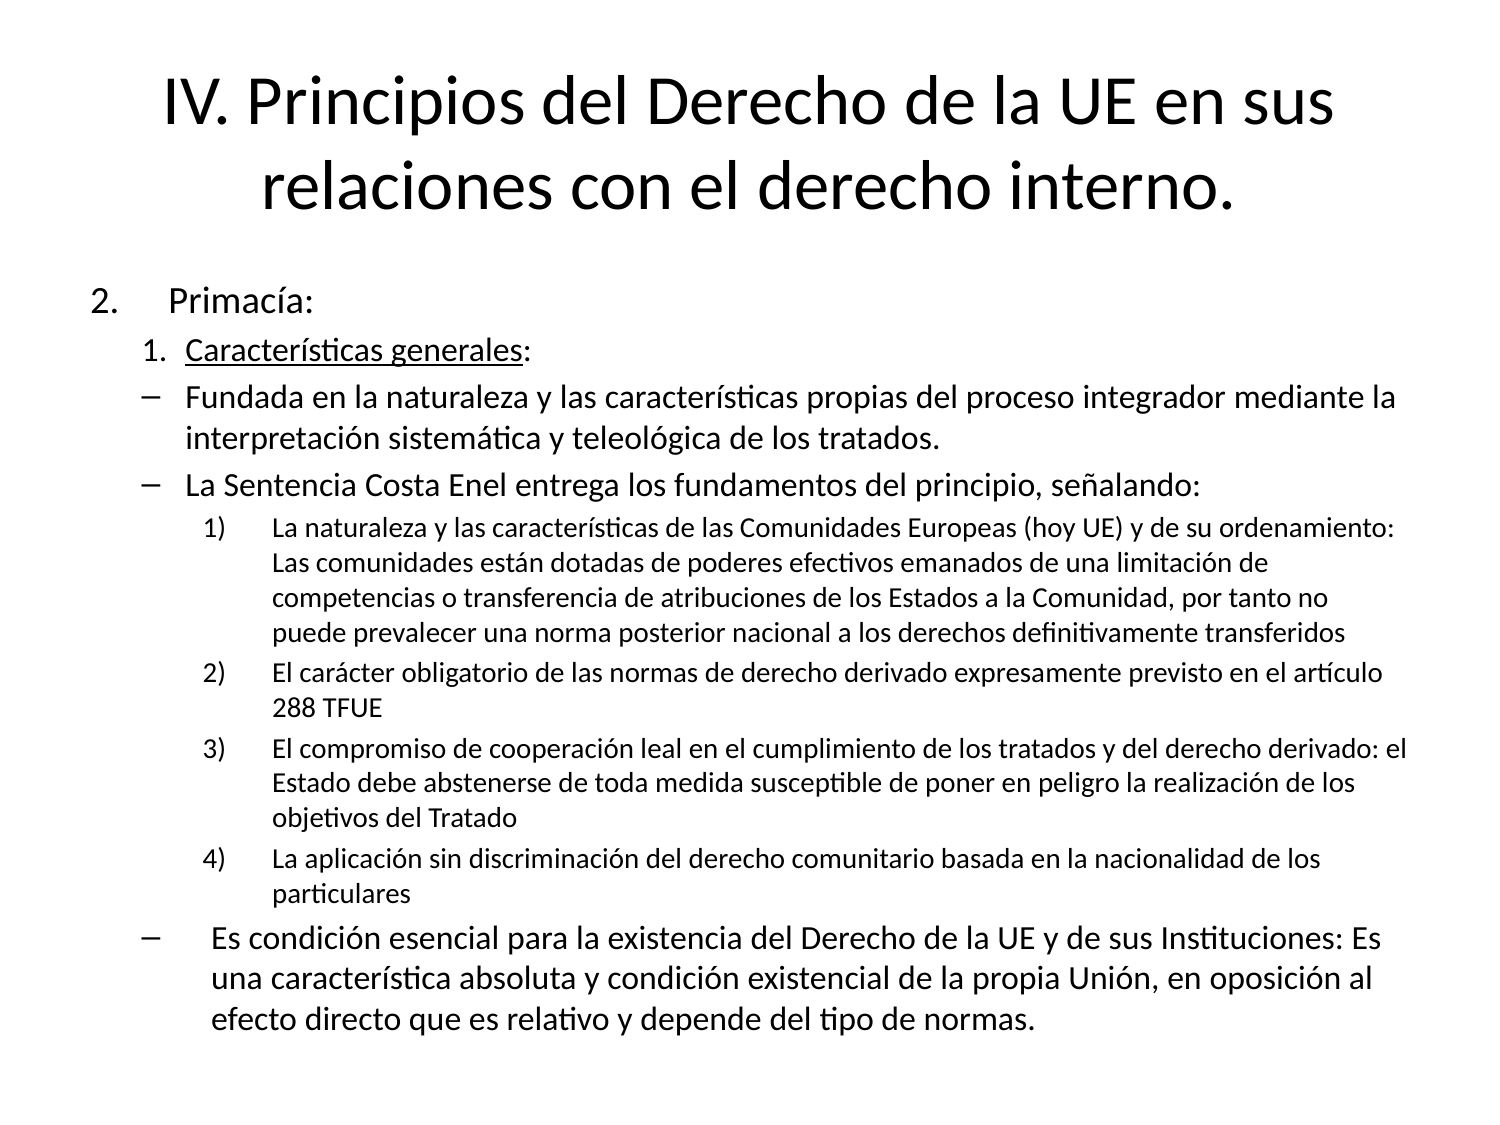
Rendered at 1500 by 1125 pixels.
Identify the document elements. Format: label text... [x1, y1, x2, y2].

list Primacía: Características generales: Fundada en la naturaleza y las características propias del proceso integrador mediante la interpretación sistemática y teleológica de los tratados. La Sentencia Costa Enel entrega los fundamentos del principio, señalando: La naturaleza y las características de las Comunidades Europeas (hoy UE) y de su ordenamiento: Las comunidades están dotadas de poderes efectivos emanados de una limitación de competencias o transferencia de atribuciones de los Estados a la Comunidad, por tanto no puede prevalecer una norma posterior nacional a los derechos definitivamente transferidos El carácter obligatorio de las normas de derecho derivado expresamente previsto en el artículo 288 TFUE El compromiso de cooperación leal en el cumplimiento de los tratados y del derecho derivado: el Estado debe abstenerse de toda medida susceptible de poner en peligro la realización de los objetivos del Tratado La aplicación sin discriminación del derecho comunitario basada en la nacionalidad de los particulares Es condición esencial para la existencia del Derecho de la UE y de sus Instituciones: Es una característica absoluta y condición existencial de la propia Unión, en oposición al efecto directo que es relativo y depende del tipo de normas. [75, 267, 1425, 1083]
title IV. Principios del Derecho de la UE en sus relaciones con el derecho interno. [75, 45, 1425, 233]
